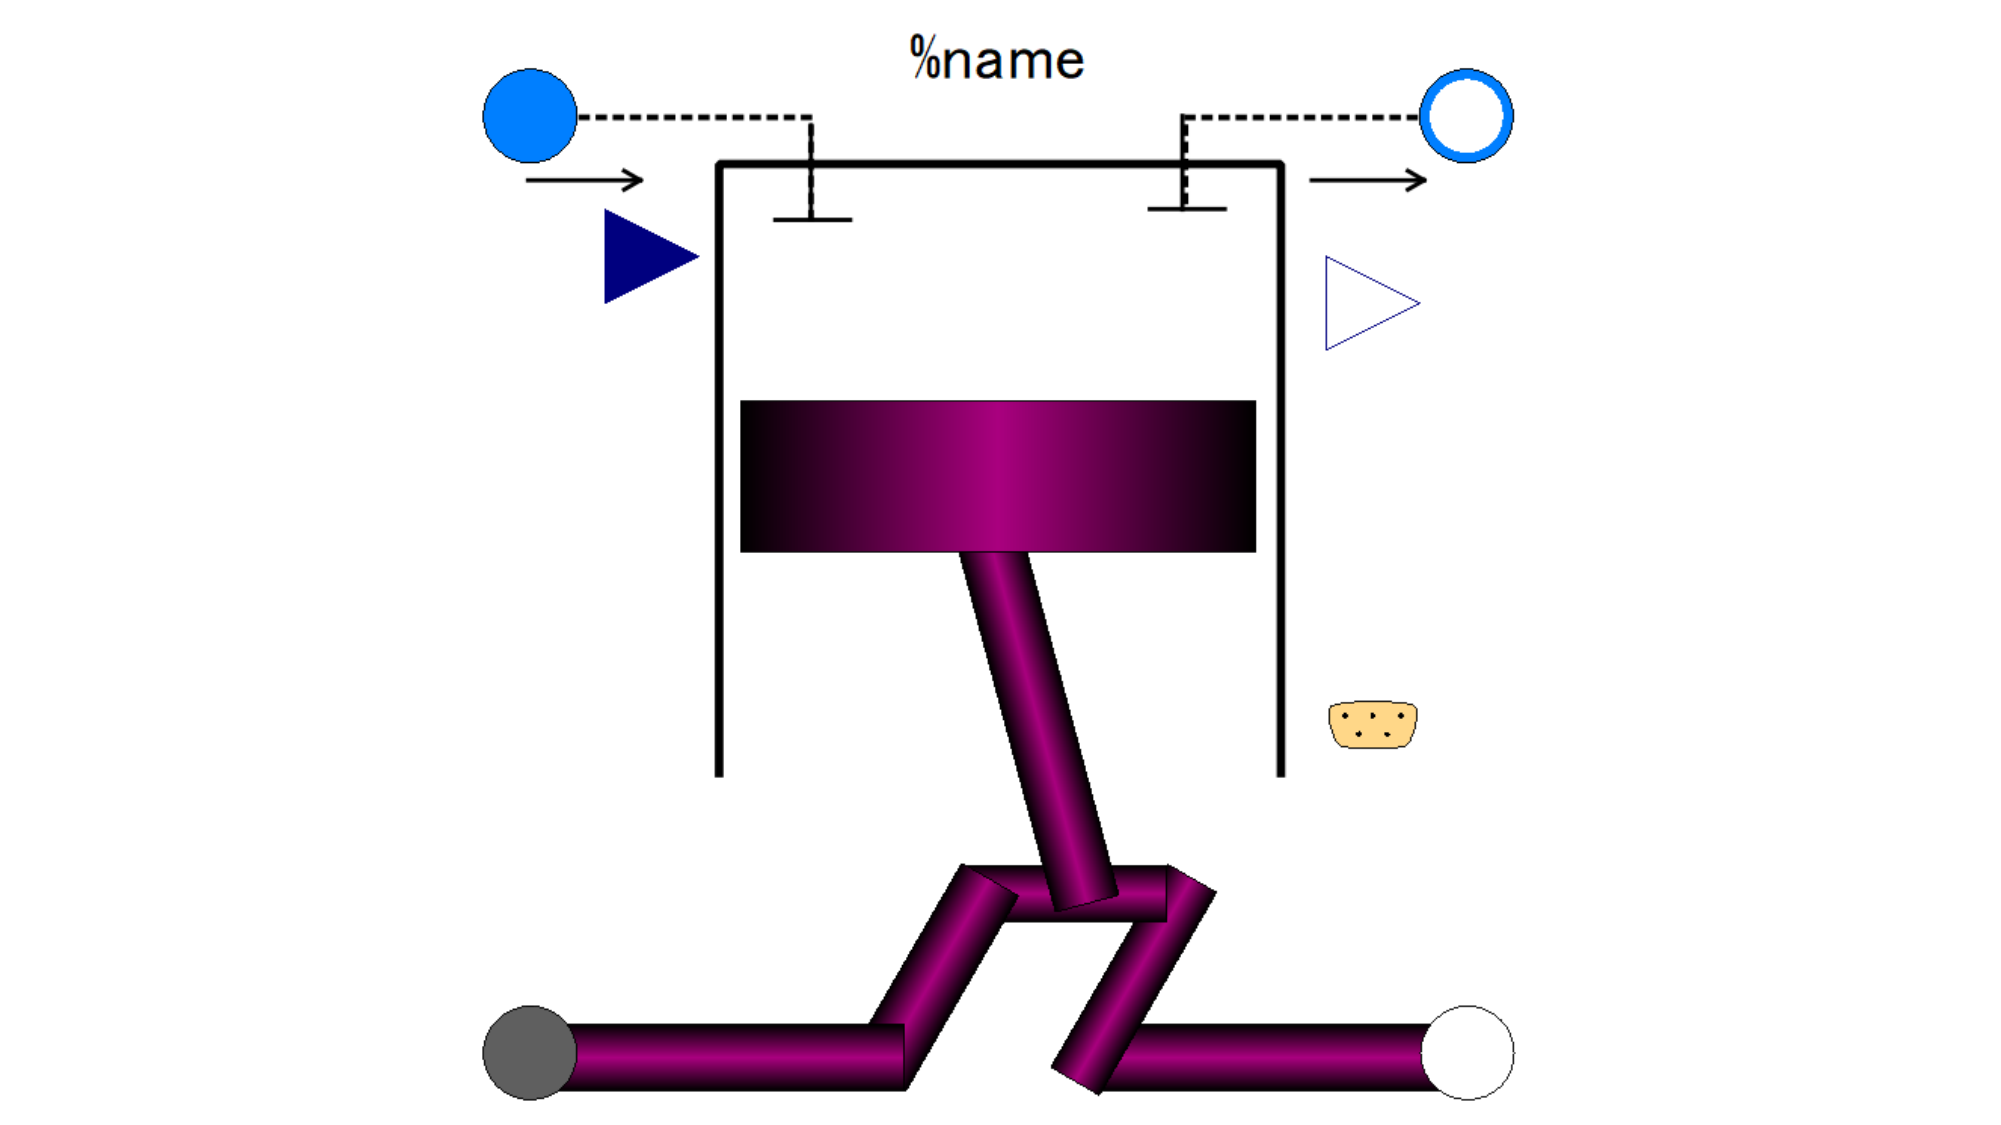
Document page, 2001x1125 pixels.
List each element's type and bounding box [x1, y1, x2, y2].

picture [460, 0, 1540, 1125]
